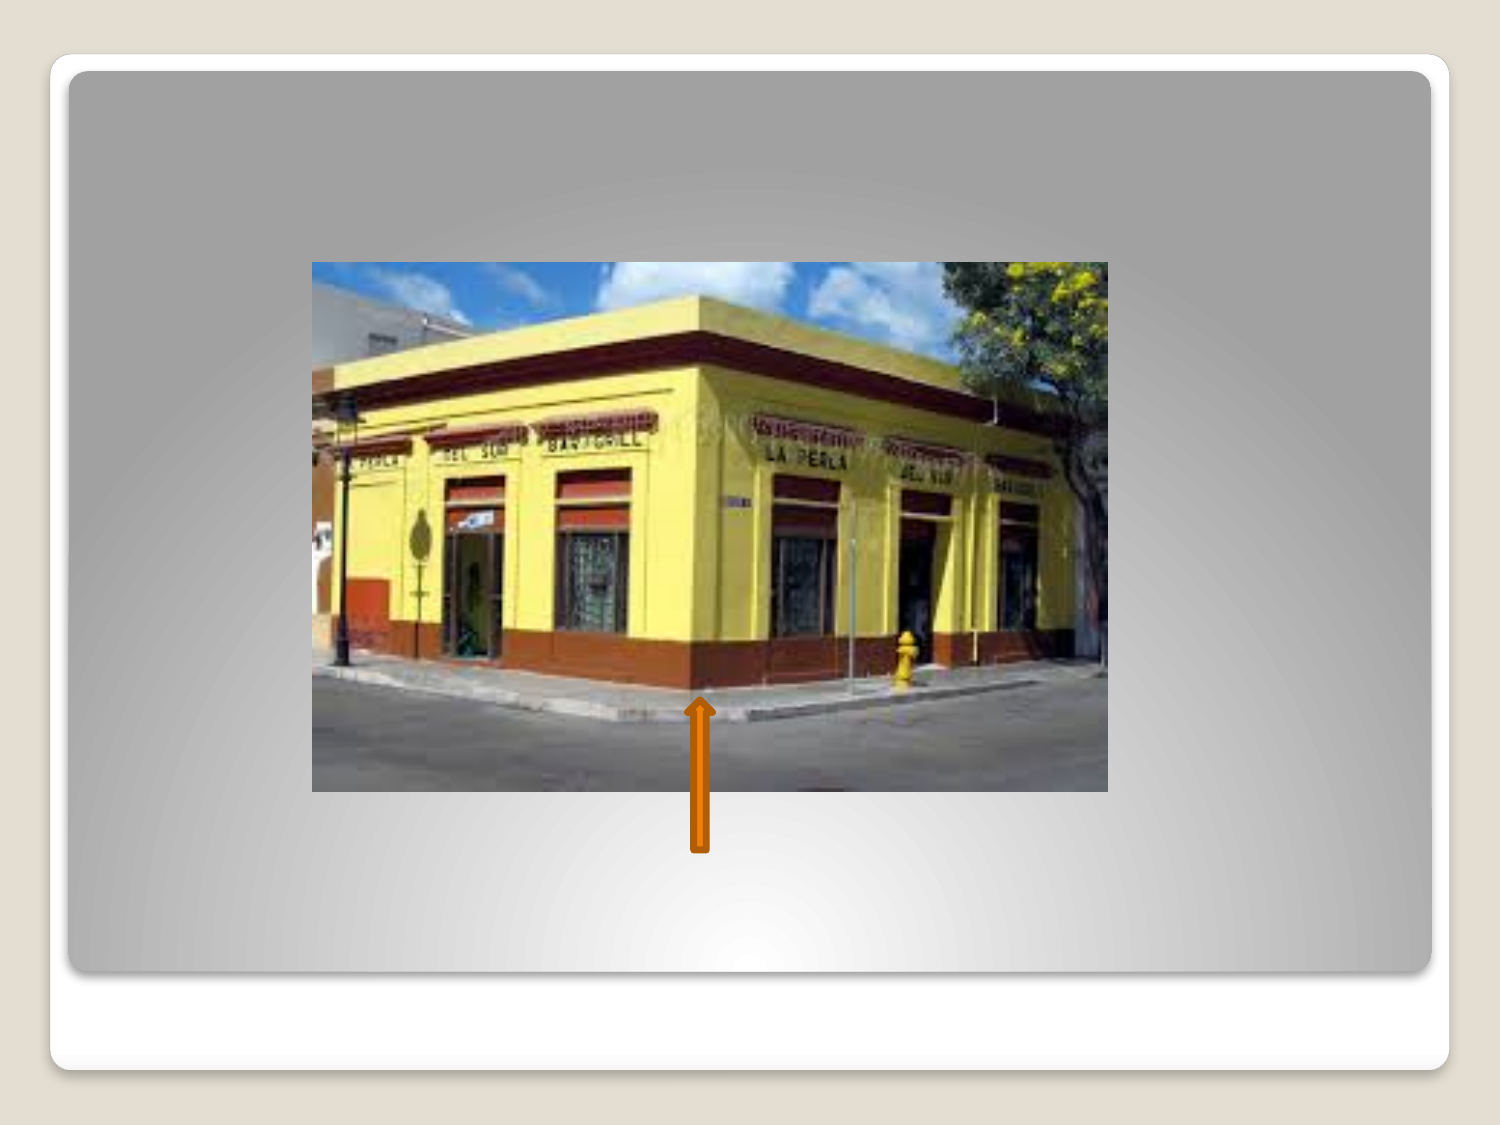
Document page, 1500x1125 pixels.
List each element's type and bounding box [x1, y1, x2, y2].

text_box [690, 806, 710, 854]
list [312, 262, 1108, 792]
